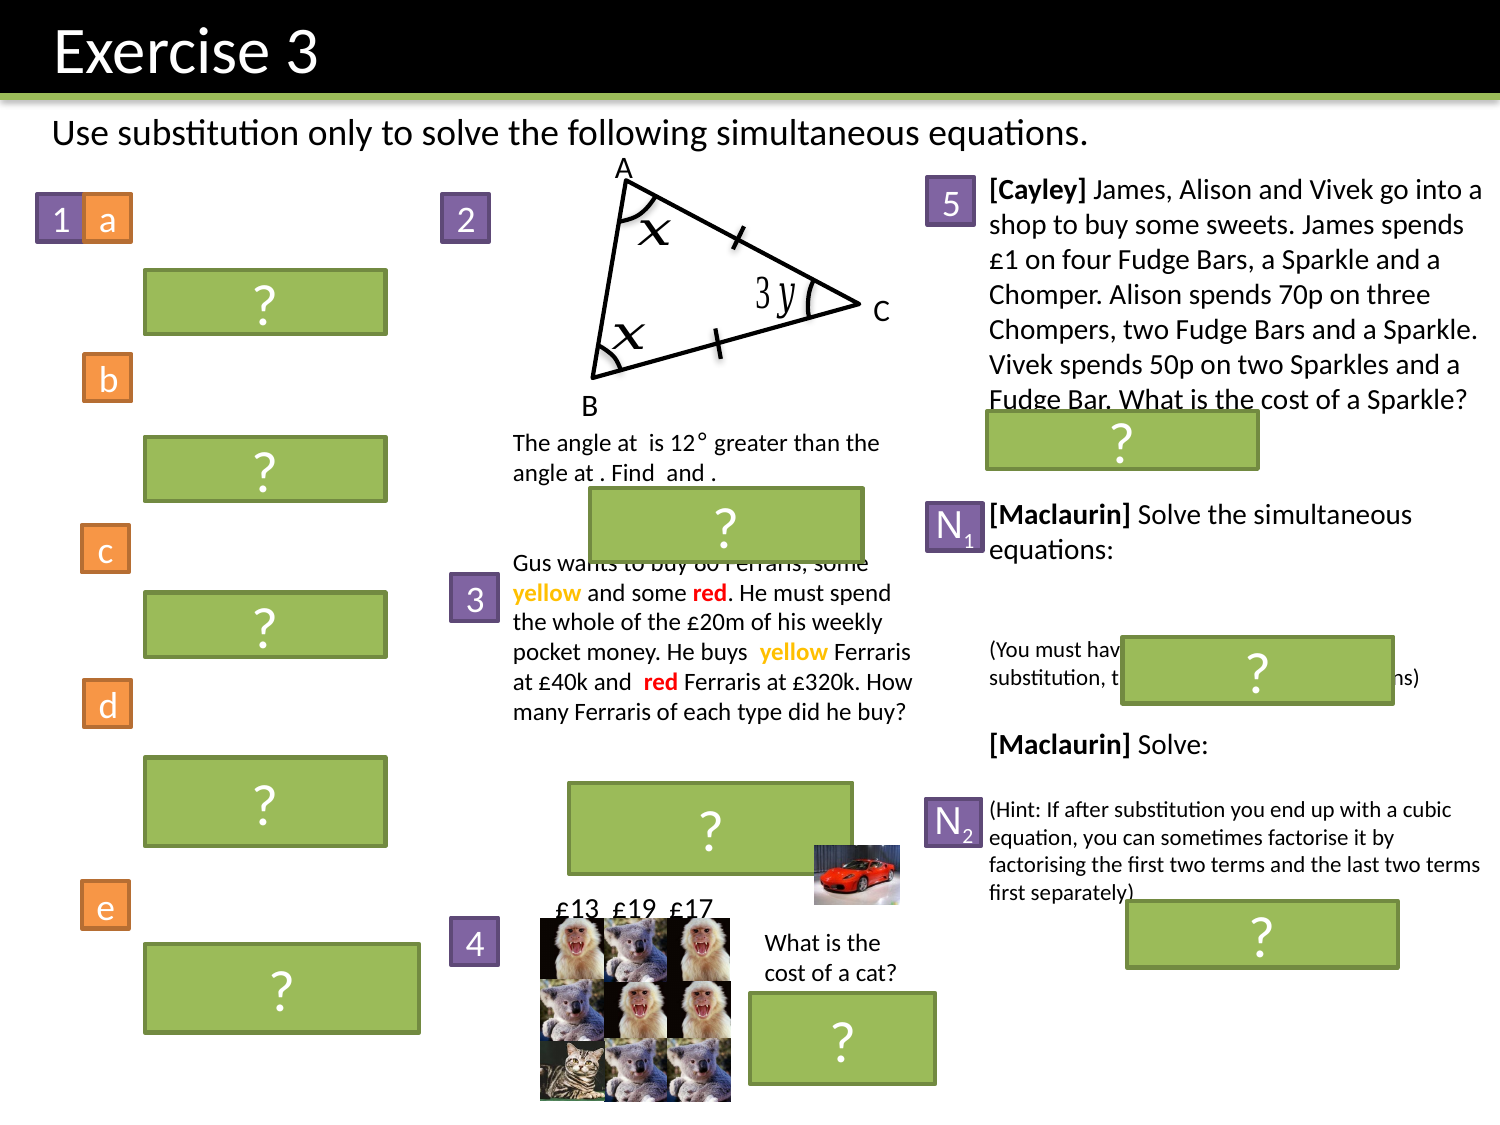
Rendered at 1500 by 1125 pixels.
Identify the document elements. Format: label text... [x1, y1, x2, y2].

text_box What is the cost of a cat? £1 [749, 918, 926, 991]
text_box b [82, 352, 133, 403]
text_box d [82, 678, 133, 729]
text_box ? [567, 781, 854, 876]
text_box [539, 882, 731, 1102]
text_box ? [143, 268, 388, 336]
picture [813, 845, 900, 906]
text_box ? [748, 991, 937, 1086]
text_box ? [1120, 635, 1395, 706]
text_box Use substitution only to solve the following simultaneous equations. [36, 107, 1136, 161]
text_box ? [143, 942, 421, 1035]
text_box c [80, 523, 131, 574]
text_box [0, 0, 1500, 99]
text_box ? [143, 755, 388, 848]
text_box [566, 139, 900, 432]
text_box N2 [924, 797, 983, 848]
text_box e [80, 879, 131, 931]
text_box 1 [35, 192, 82, 244]
text_box ? [143, 590, 388, 659]
text_box 5 [925, 175, 976, 227]
text_box N1 [925, 501, 985, 553]
text_box a [82, 192, 133, 244]
text_box ? [143, 435, 388, 503]
text_box ? [1125, 899, 1400, 970]
text_box ? [588, 486, 865, 564]
text_box ? [985, 409, 1260, 471]
text_box 2 [440, 192, 491, 244]
text_box 4 [449, 916, 500, 967]
text_box 3 [449, 572, 500, 623]
